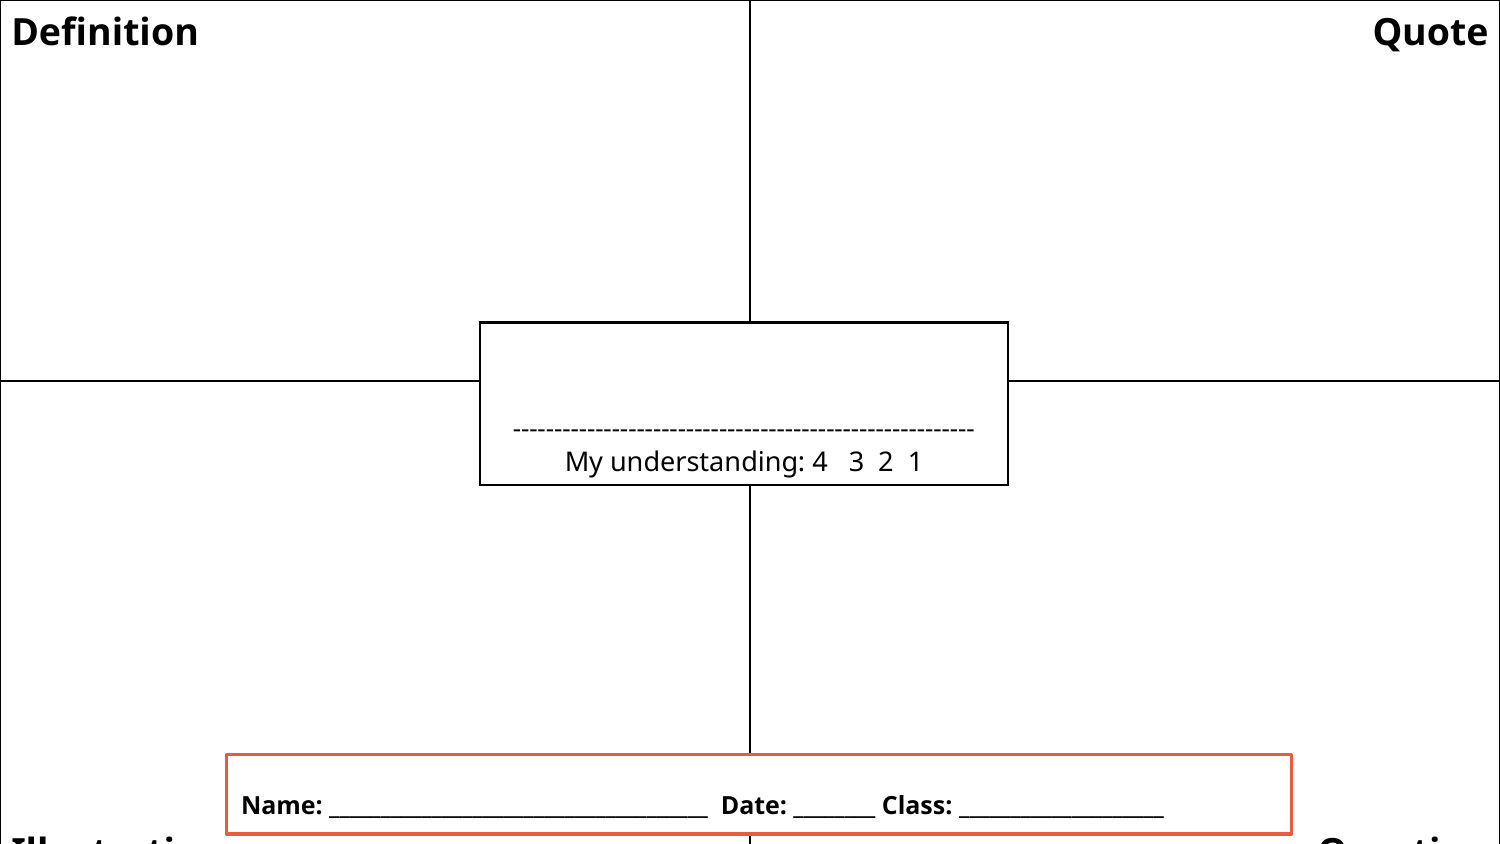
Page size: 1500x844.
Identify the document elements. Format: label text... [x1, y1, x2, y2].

table_cell Illustration [1, 382, 749, 844]
text_box -------------------------------------------------------- My understanding: 4 3 2 1 [480, 322, 1008, 486]
text_box Name: _____________________________________ Date: ________ Class: ____________________ [226, 754, 1292, 834]
table_header Definition [1, 1, 749, 380]
table_cell Question [751, 382, 1499, 844]
table_header Quote [751, 1, 1499, 380]
